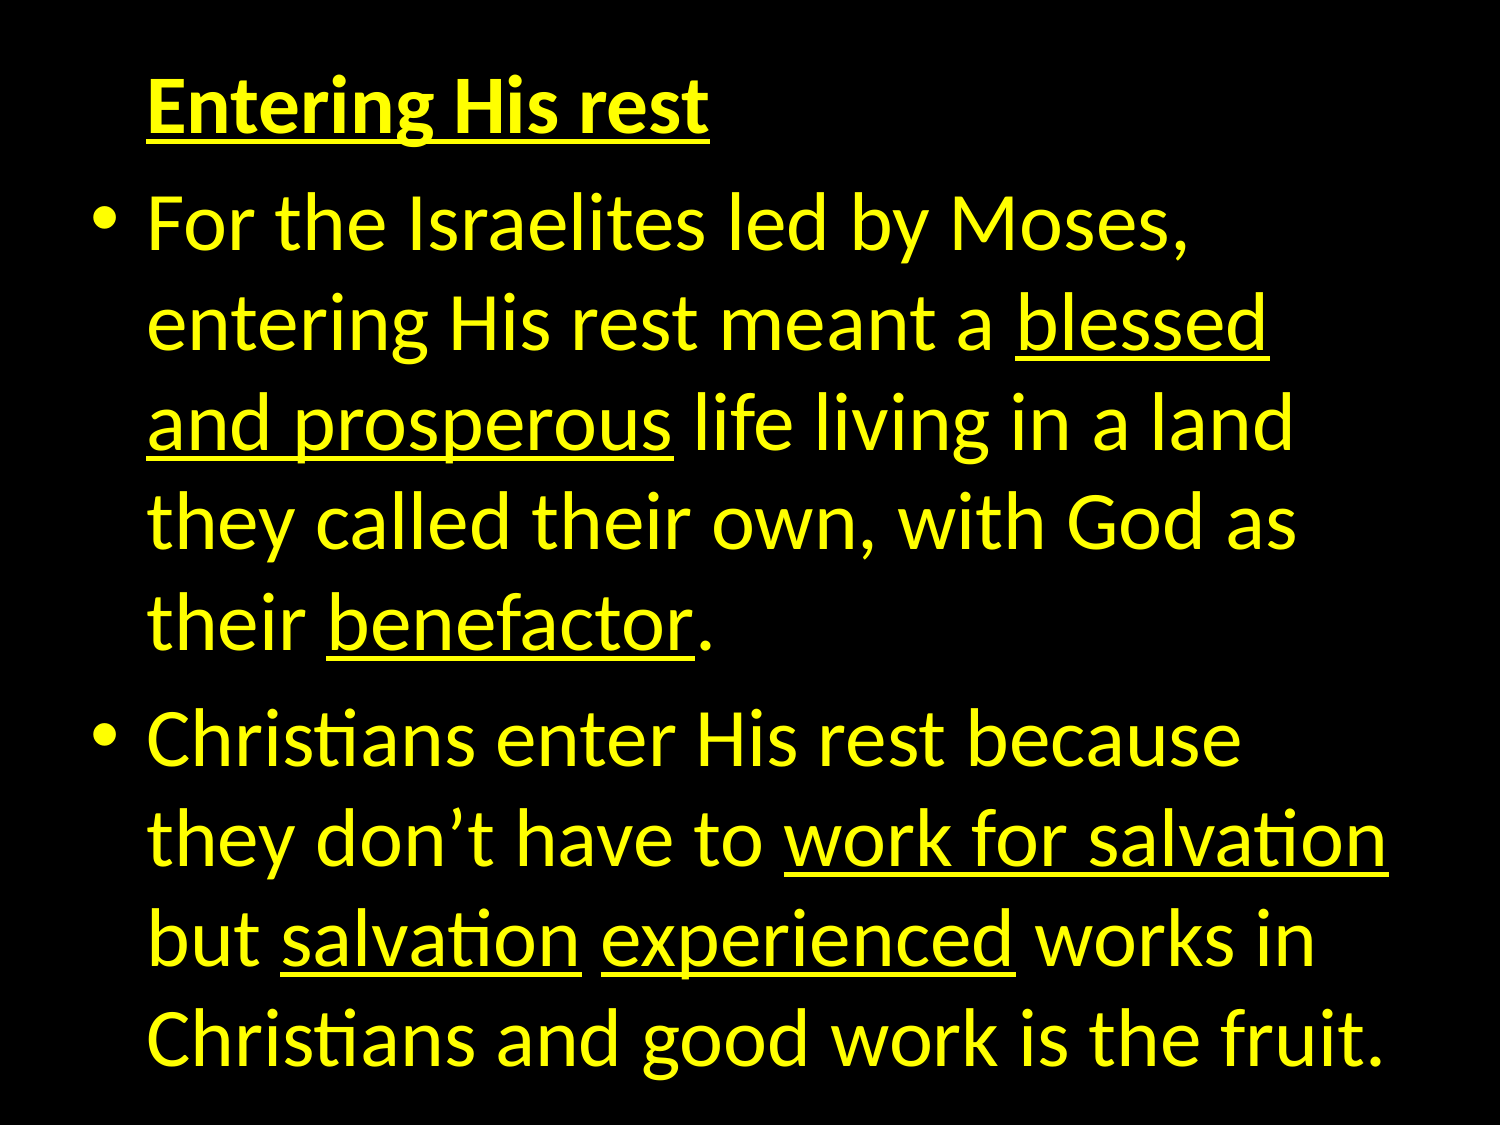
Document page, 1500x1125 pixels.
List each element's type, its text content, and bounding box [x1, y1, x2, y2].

list Entering His rest For the Israelites led by Moses, entering His rest meant a blessed and prosperous life living in a land they called their own, with God as their benefactor. Christians enter His rest because they don’t have to work for salvation but salvation experienced works in Christians and good work is the fruit. [74, 42, 1426, 1006]
